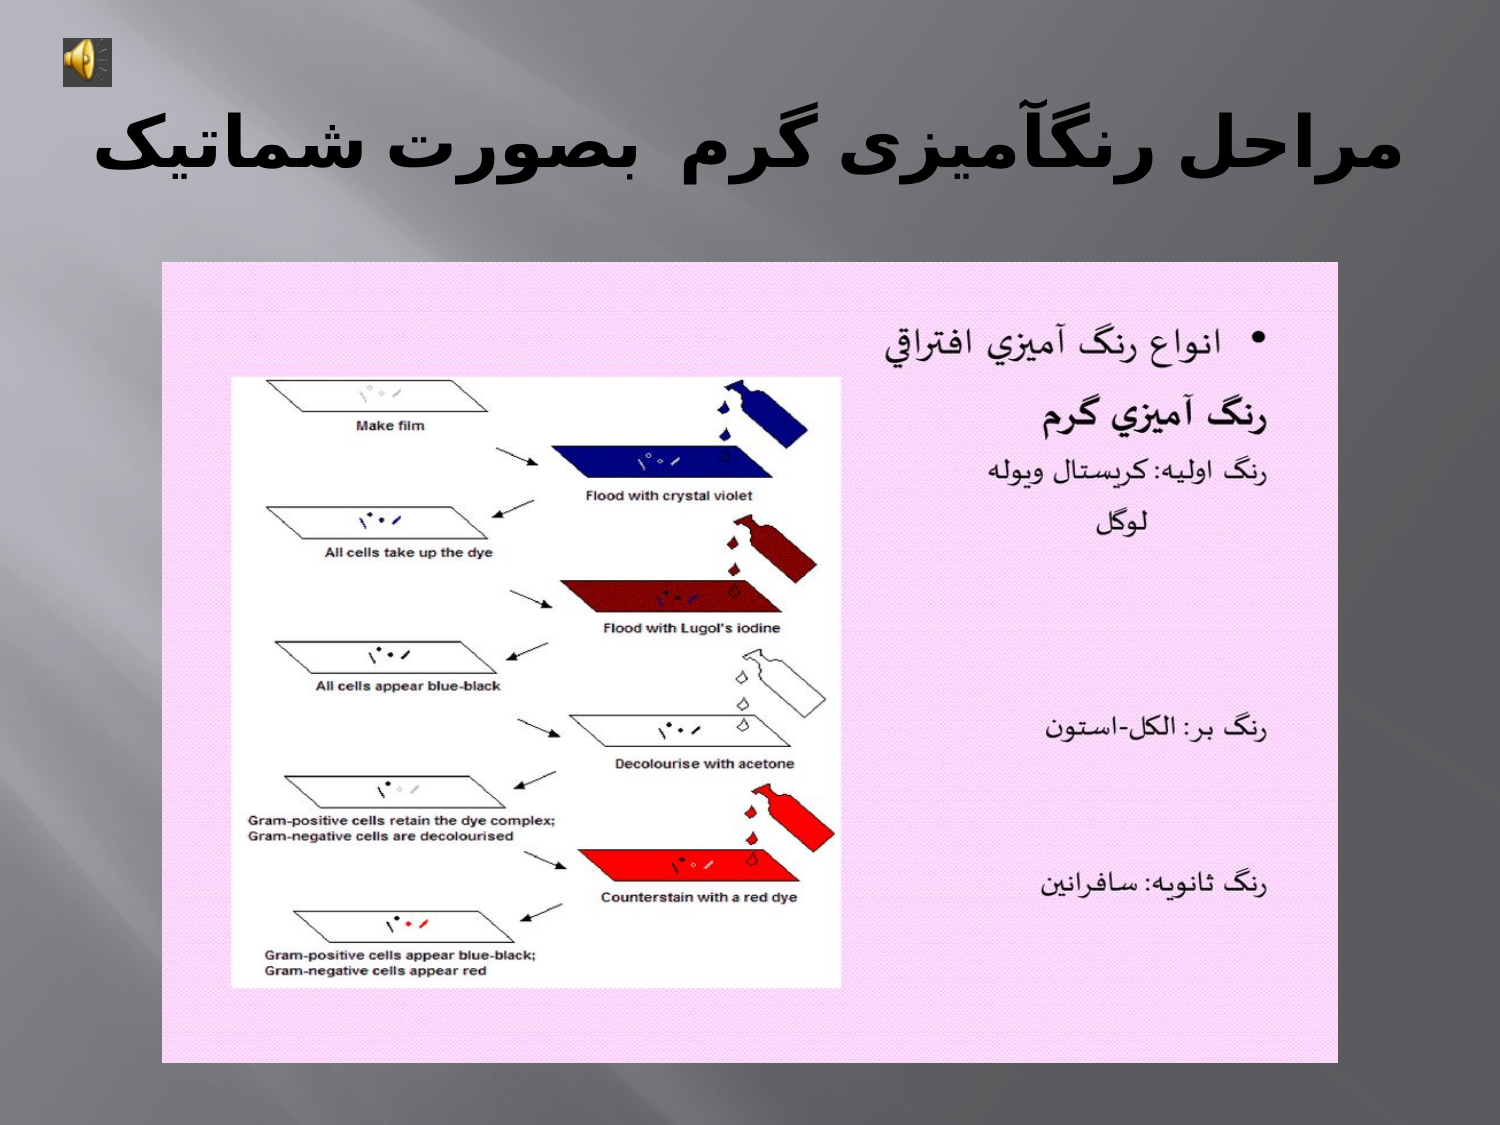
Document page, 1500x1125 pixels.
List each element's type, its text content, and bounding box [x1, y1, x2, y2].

picture [62, 37, 113, 88]
title مراحل رنگآمیزی گرم بصورت شماتیک [75, 45, 1425, 233]
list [162, 262, 1338, 1063]
